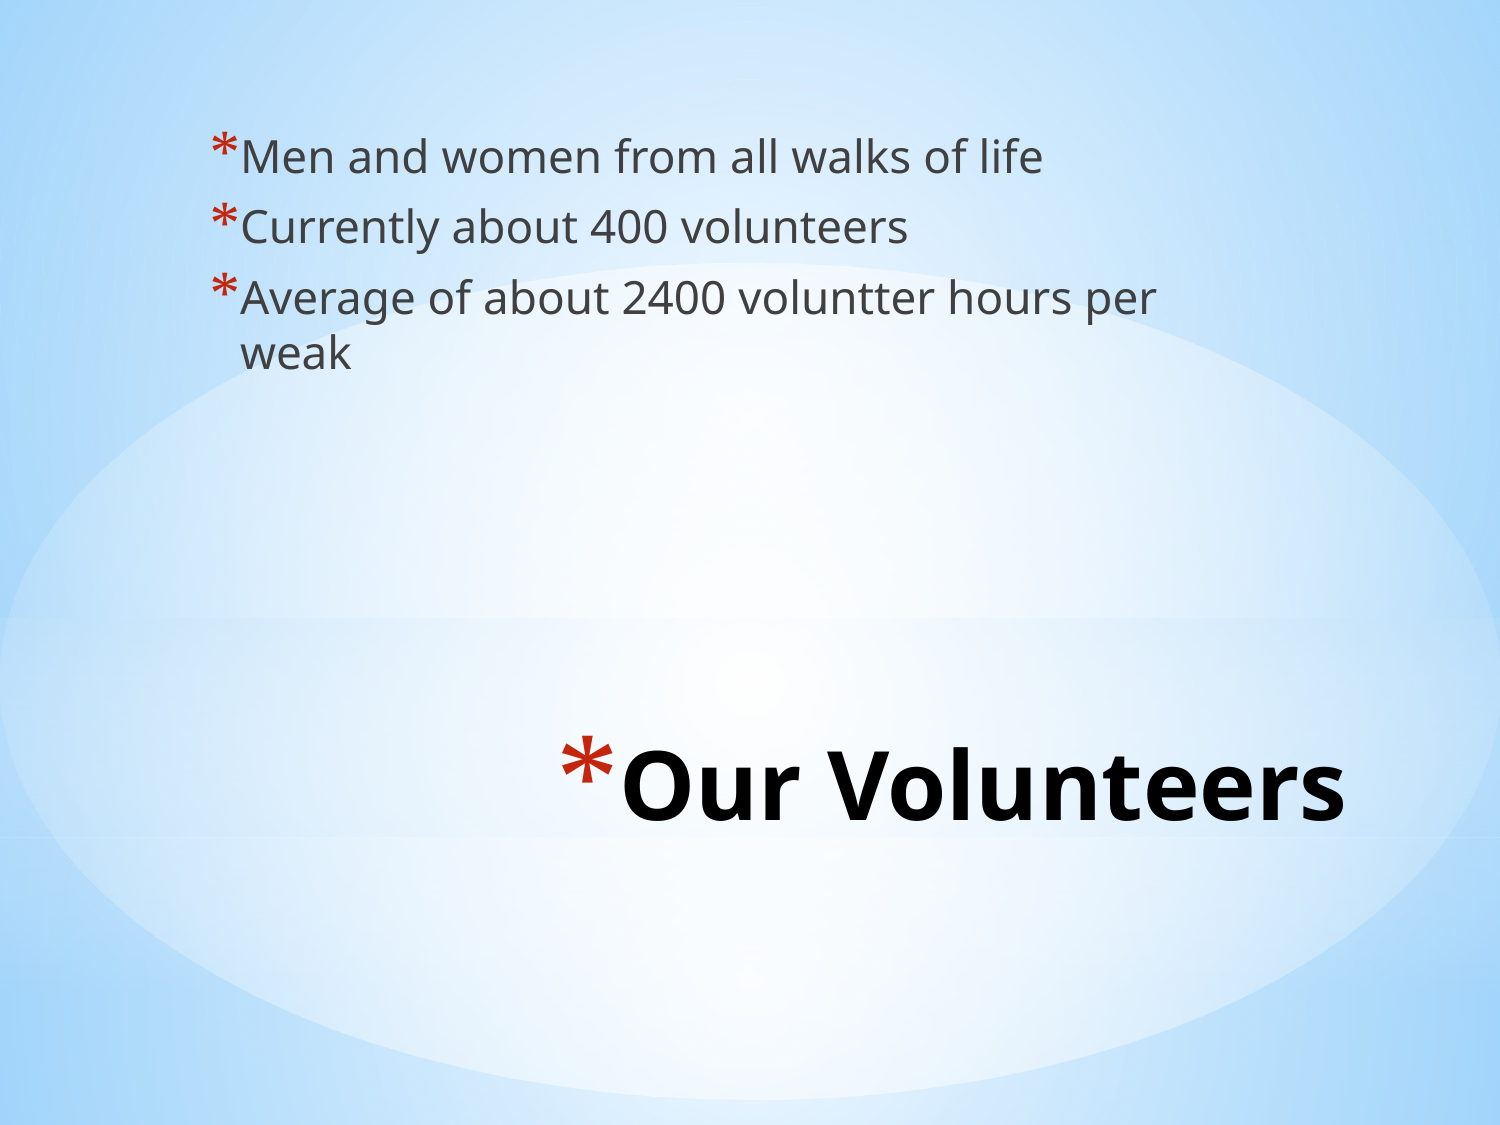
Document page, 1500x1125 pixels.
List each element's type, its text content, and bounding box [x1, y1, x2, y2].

title Our Volunteers [294, 717, 1363, 905]
list Men and women from all walks of life Currently about 400 volunteers Average of about 2400 voluntter hours per weak [187, 120, 1238, 690]
